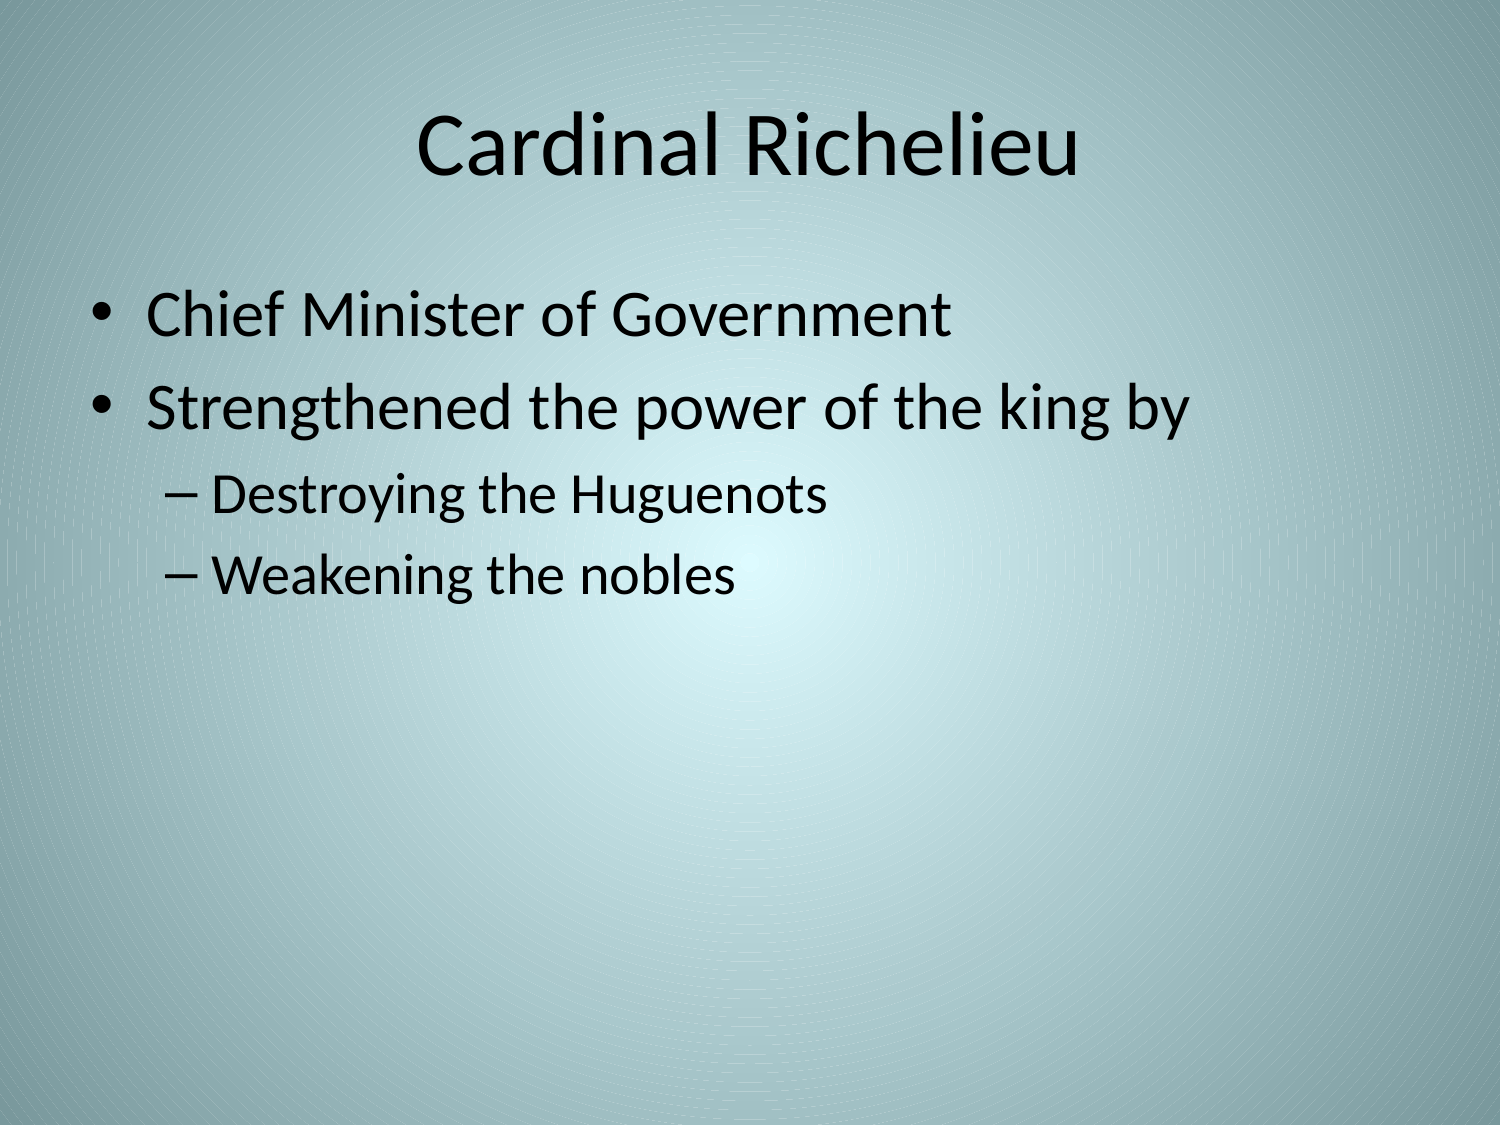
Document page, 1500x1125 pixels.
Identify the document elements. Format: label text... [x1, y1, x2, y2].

list Chief Minister of Government Strengthened the power of the king by Destroying the Huguenots Weakening the nobles [75, 262, 1425, 1005]
title Cardinal Richelieu [75, 45, 1425, 233]
